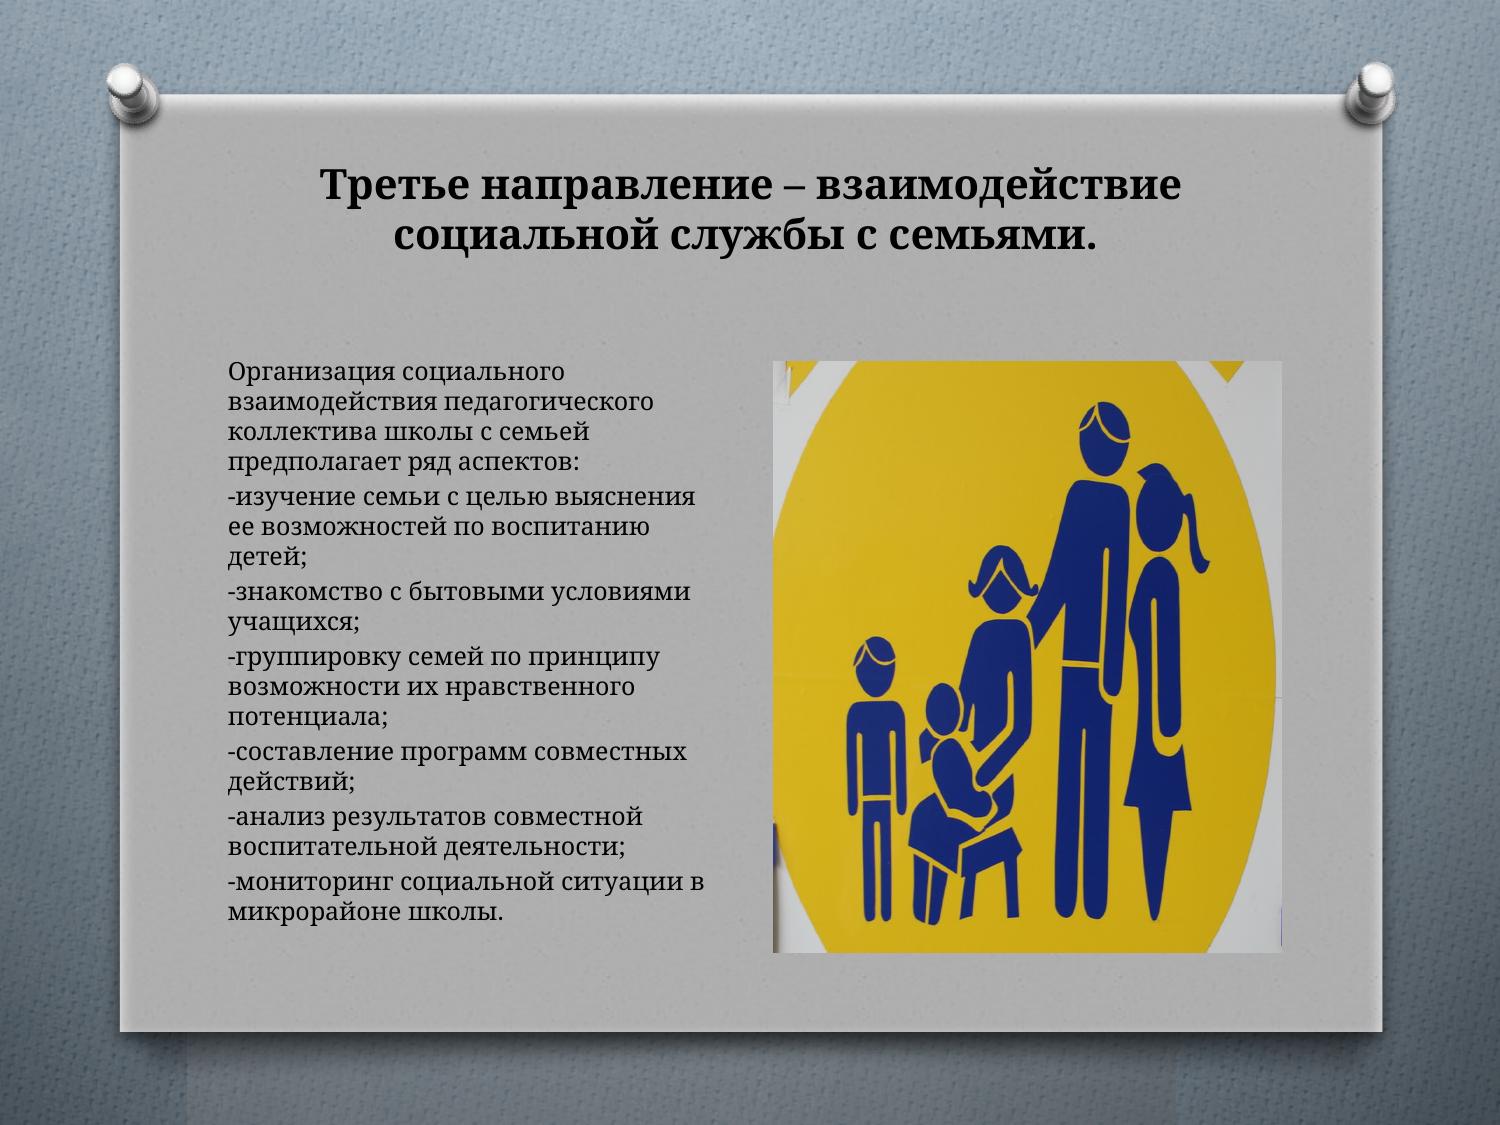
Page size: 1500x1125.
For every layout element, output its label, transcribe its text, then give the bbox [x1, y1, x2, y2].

picture [75, 29, 198, 153]
list Организация социального взаимодействия педагогического коллектива школы с семьей предполагает ряд аспектов: -изучение семьи с целью выяснения ее возможностей по воспитанию детей; -знакомство с бытовыми условиями учащихся; -группировку семей по принципу возможности их нравственного потенциала; -составление программ совместных действий; -анализ результатов совместной воспитательной деятельности; -мониторинг социальной ситуации в микрорайоне школы. [213, 348, 738, 939]
picture [773, 361, 1282, 953]
picture [1317, 35, 1439, 156]
title Третье направление – взаимодействие социальной службы с семьями. [179, 134, 1323, 332]
